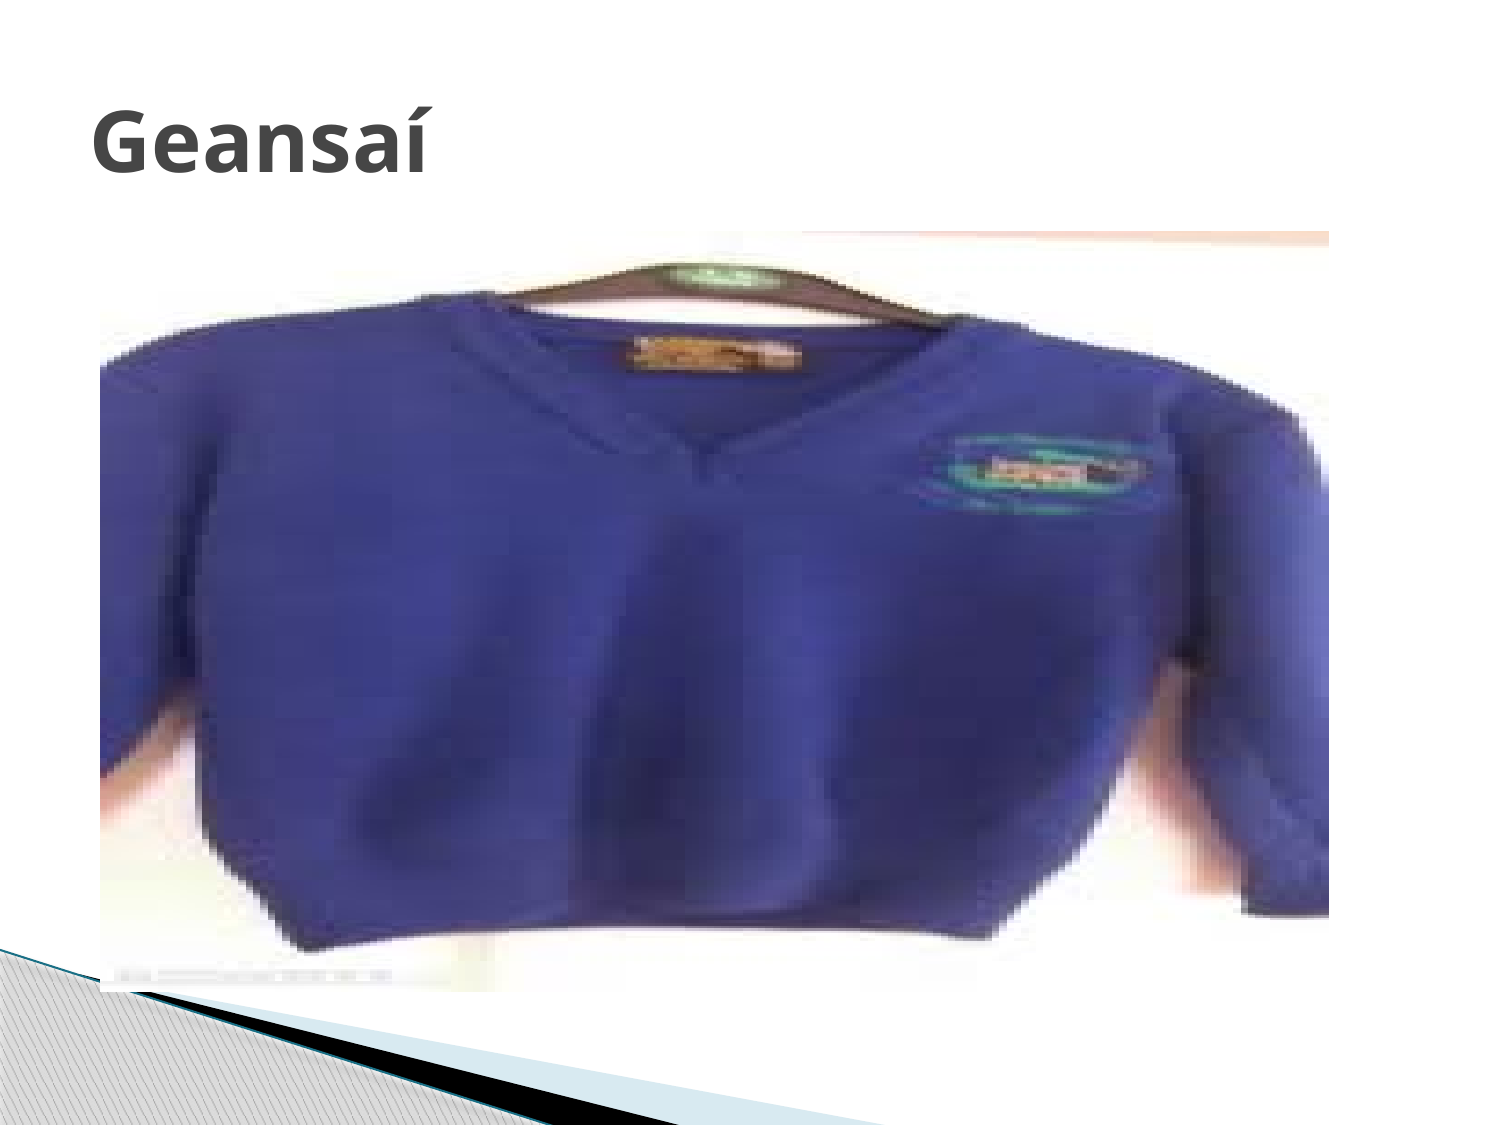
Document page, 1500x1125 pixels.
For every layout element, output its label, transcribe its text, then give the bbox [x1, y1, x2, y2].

title Geansaí [75, 45, 1425, 233]
picture [100, 231, 1329, 992]
